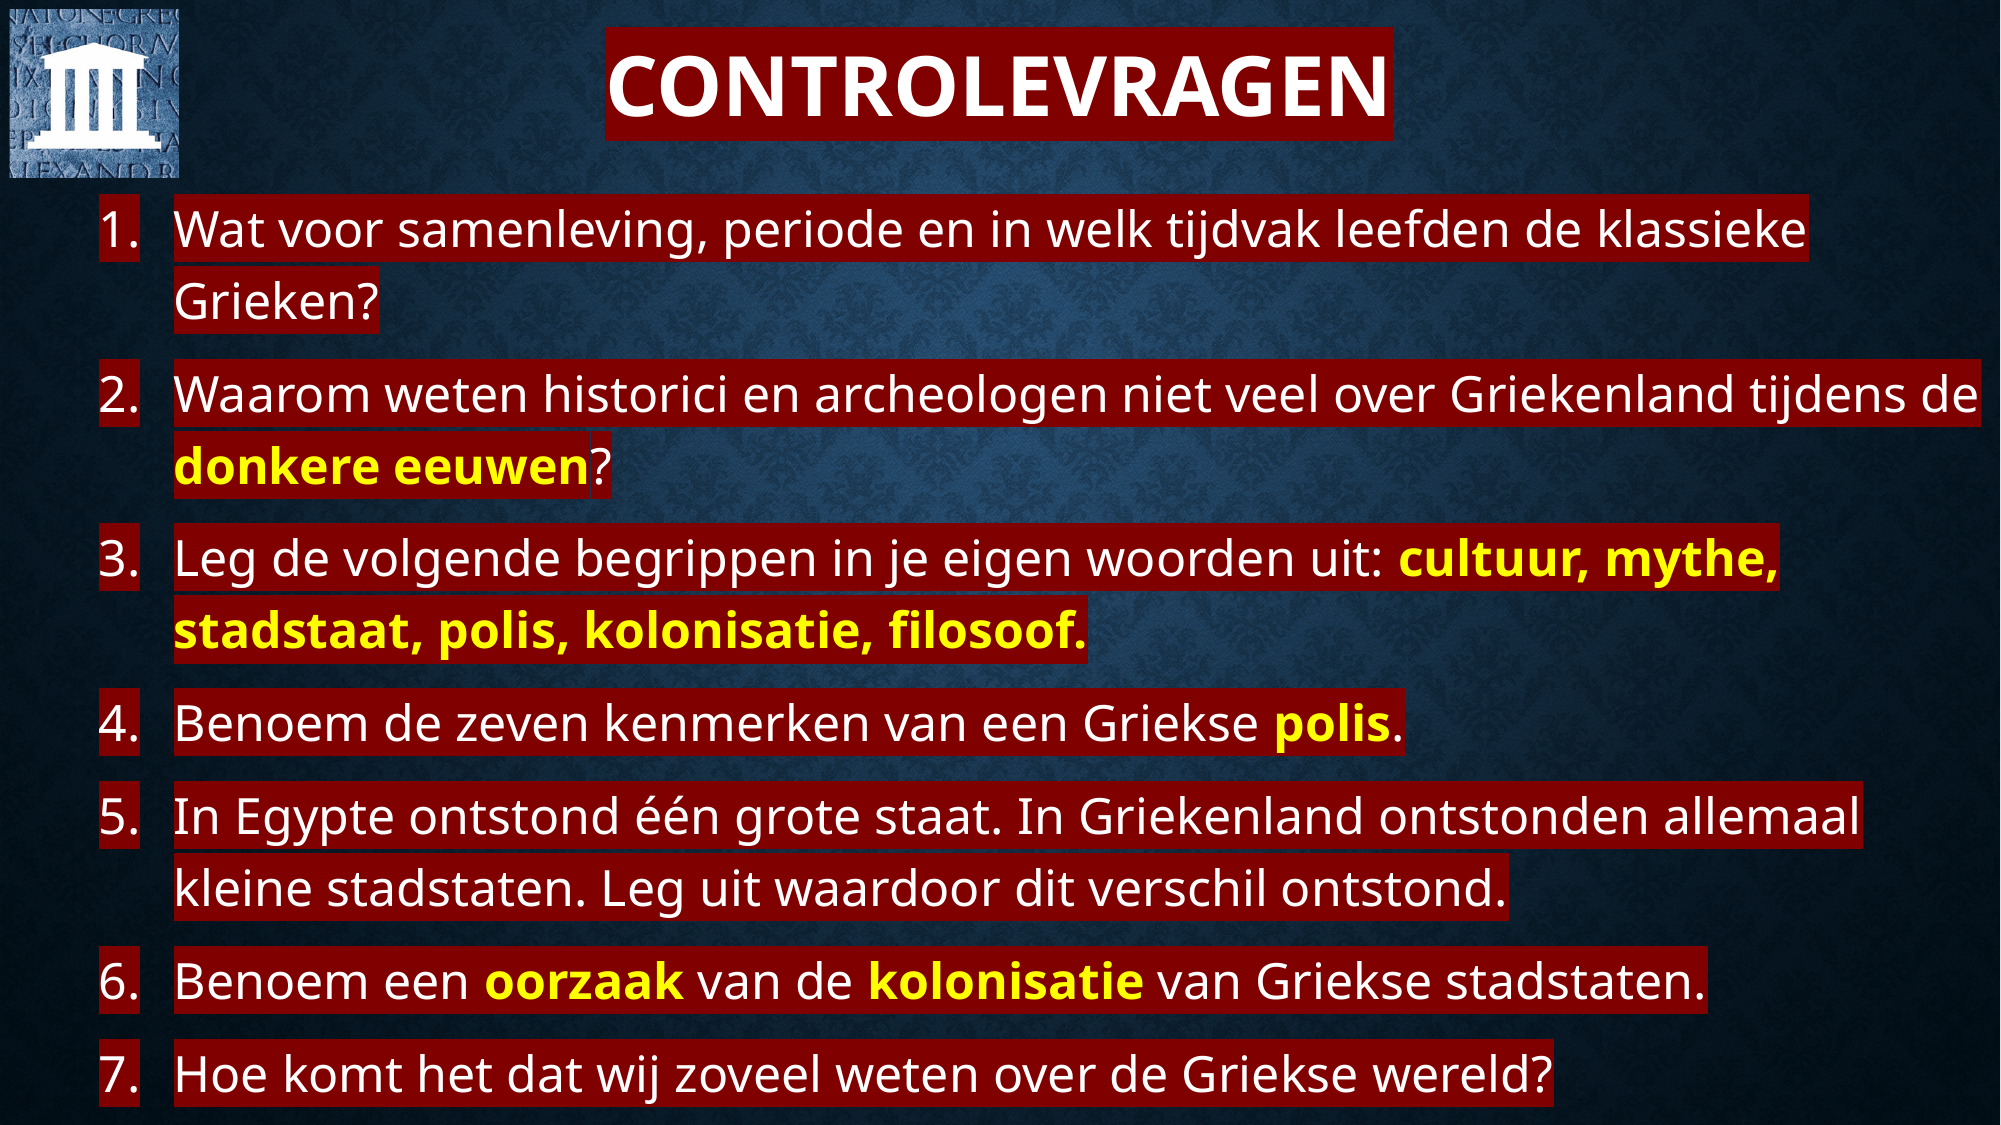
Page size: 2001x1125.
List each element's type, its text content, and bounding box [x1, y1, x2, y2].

list Wat voor samenleving, periode en in welk tijdvak leefden de klassieke Grieken? Waarom weten historici en archeologen niet veel over Griekenland tijdens de donkere eeuwen? Leg de volgende begrippen in je eigen woorden uit: cultuur, mythe, stadstaat, polis, kolonisatie, filosoof. Benoem de zeven kenmerken van een Griekse polis. In Egypte ontstond één grote staat. In Griekenland ontstonden allemaal kleine stadstaten. Leg uit waardoor dit verschil ontstond. Benoem een oorzaak van de kolonisatie van Griekse stadstaten. Hoe komt het dat wij zoveel weten over de Griekse wereld? [83, 177, 2000, 1005]
picture [9, 8, 180, 179]
title Controlevragen [149, 0, 1849, 177]
